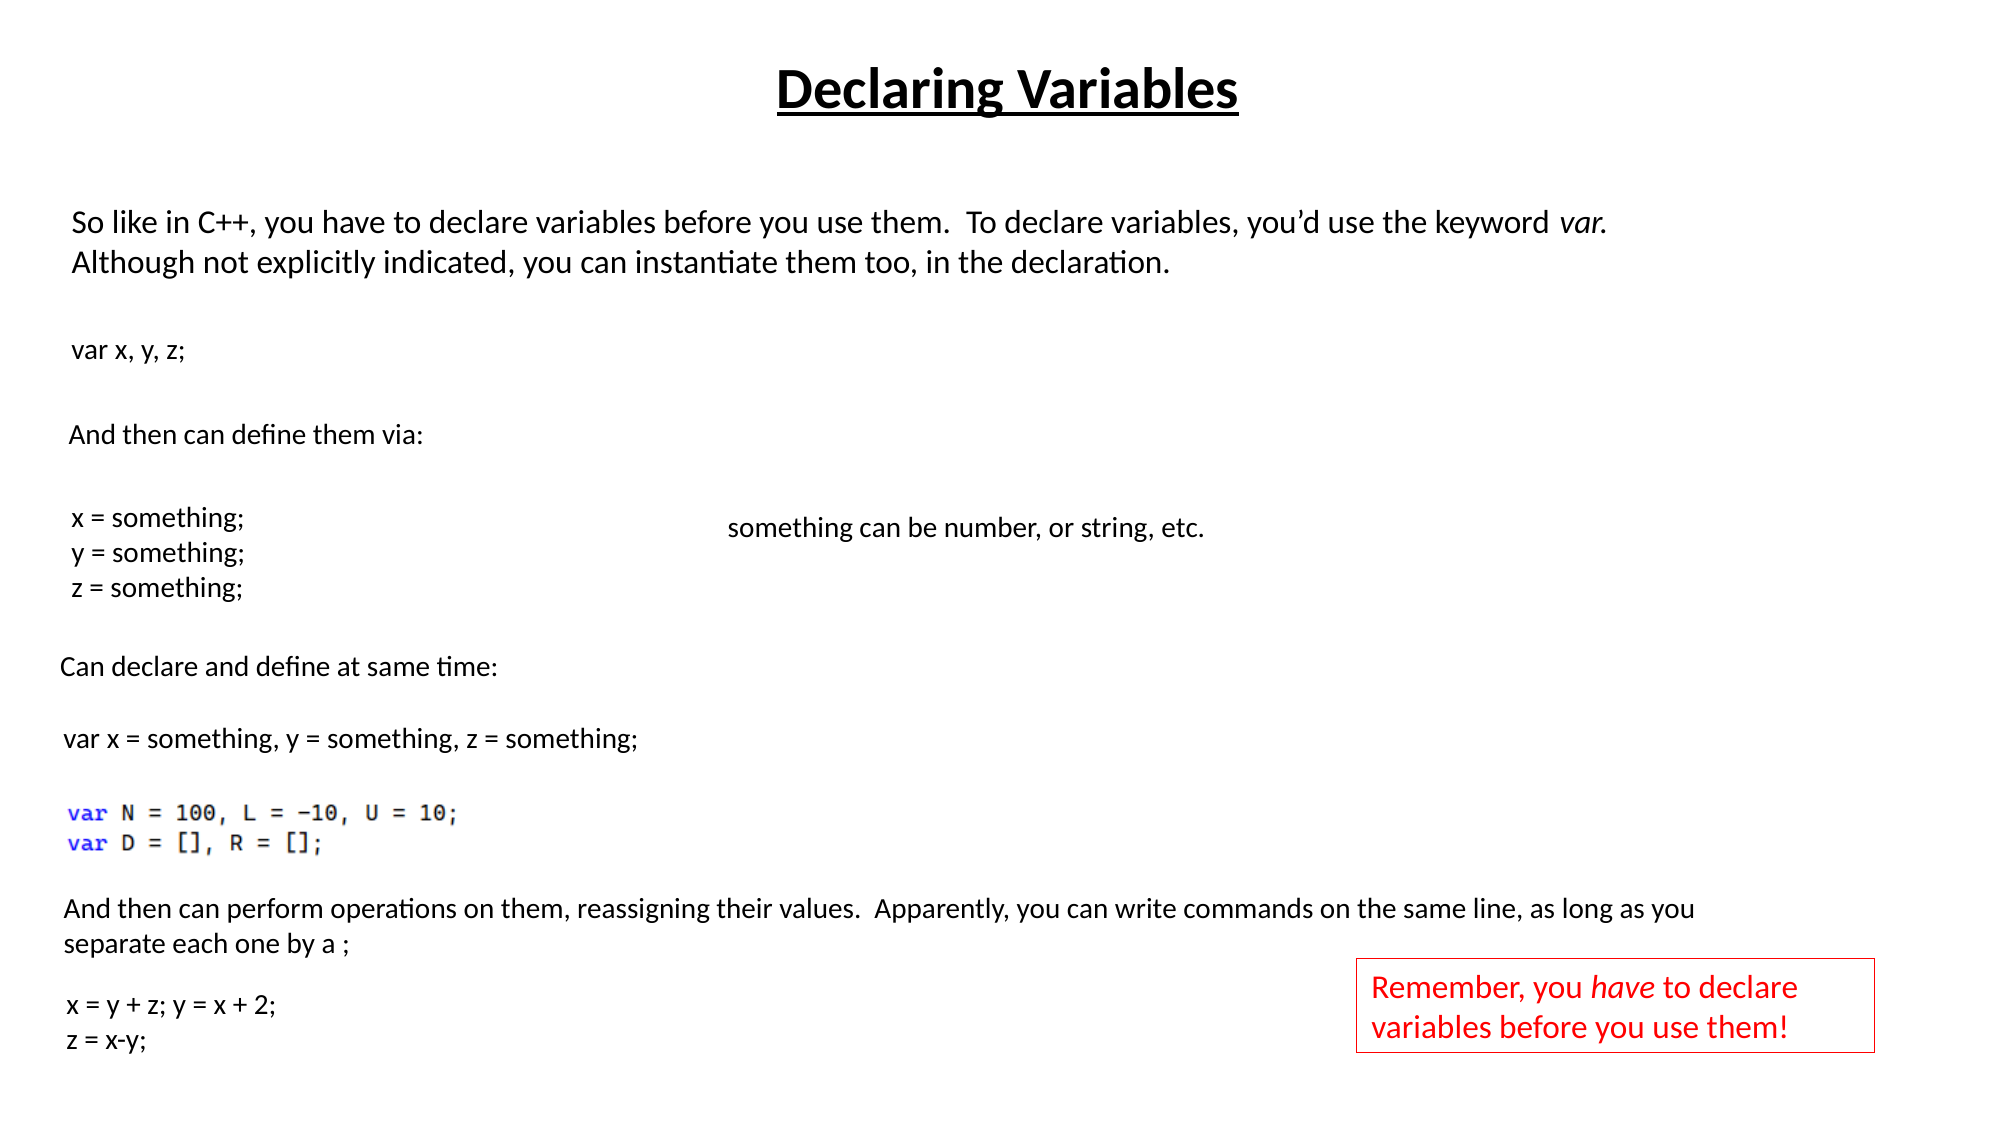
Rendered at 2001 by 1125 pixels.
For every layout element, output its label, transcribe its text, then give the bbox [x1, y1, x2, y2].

text_box Can declare and define at same time: [45, 639, 702, 690]
text_box var x = something, y = something, z = something; [48, 712, 773, 763]
picture [65, 792, 472, 862]
text_box And then can perform operations on them, reassigning their values. Apparently, you can write commands on the same line, as long as you separate each one by a ; [48, 881, 1735, 967]
text_box And then can define them via: [53, 408, 710, 459]
text_box something can be number, or string, etc. [712, 500, 1357, 551]
text_box So like in C++, you have to declare variables before you use them. To declare variables, you’d use the keyword var. Although not explicitly indicated, you can instantiate them too, in the declaration. [56, 192, 1743, 288]
text_box x = something; y = something; z = something; [56, 490, 347, 611]
text_box var x, y, z; [56, 322, 252, 373]
text_box Declaring Variables [762, 42, 1406, 128]
text_box Remember, you have to declare variables before you use them! [1356, 958, 1875, 1053]
text_box x = y + z; y = x + 2; z = x-y; [51, 978, 708, 1063]
